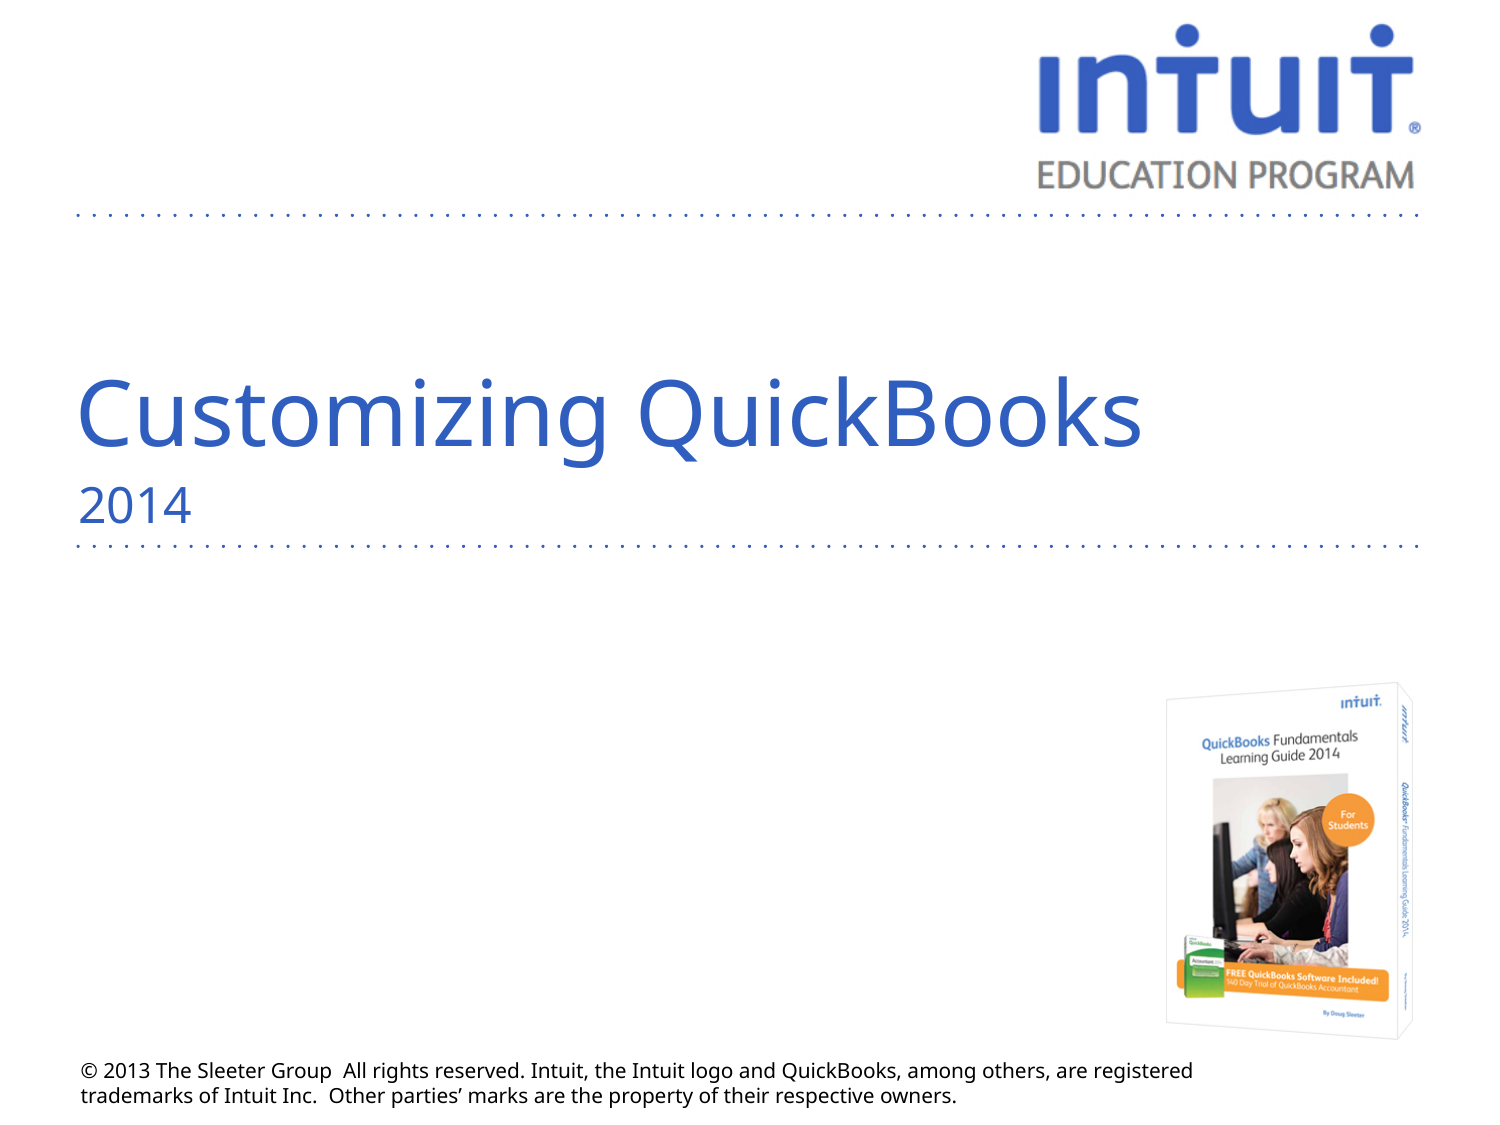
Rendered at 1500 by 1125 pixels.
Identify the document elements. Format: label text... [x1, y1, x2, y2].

picture [1166, 672, 1413, 1050]
picture [1028, 12, 1433, 205]
subtitle 2014 [78, 473, 1427, 538]
title Customizing QuickBooks [75, 353, 1425, 465]
